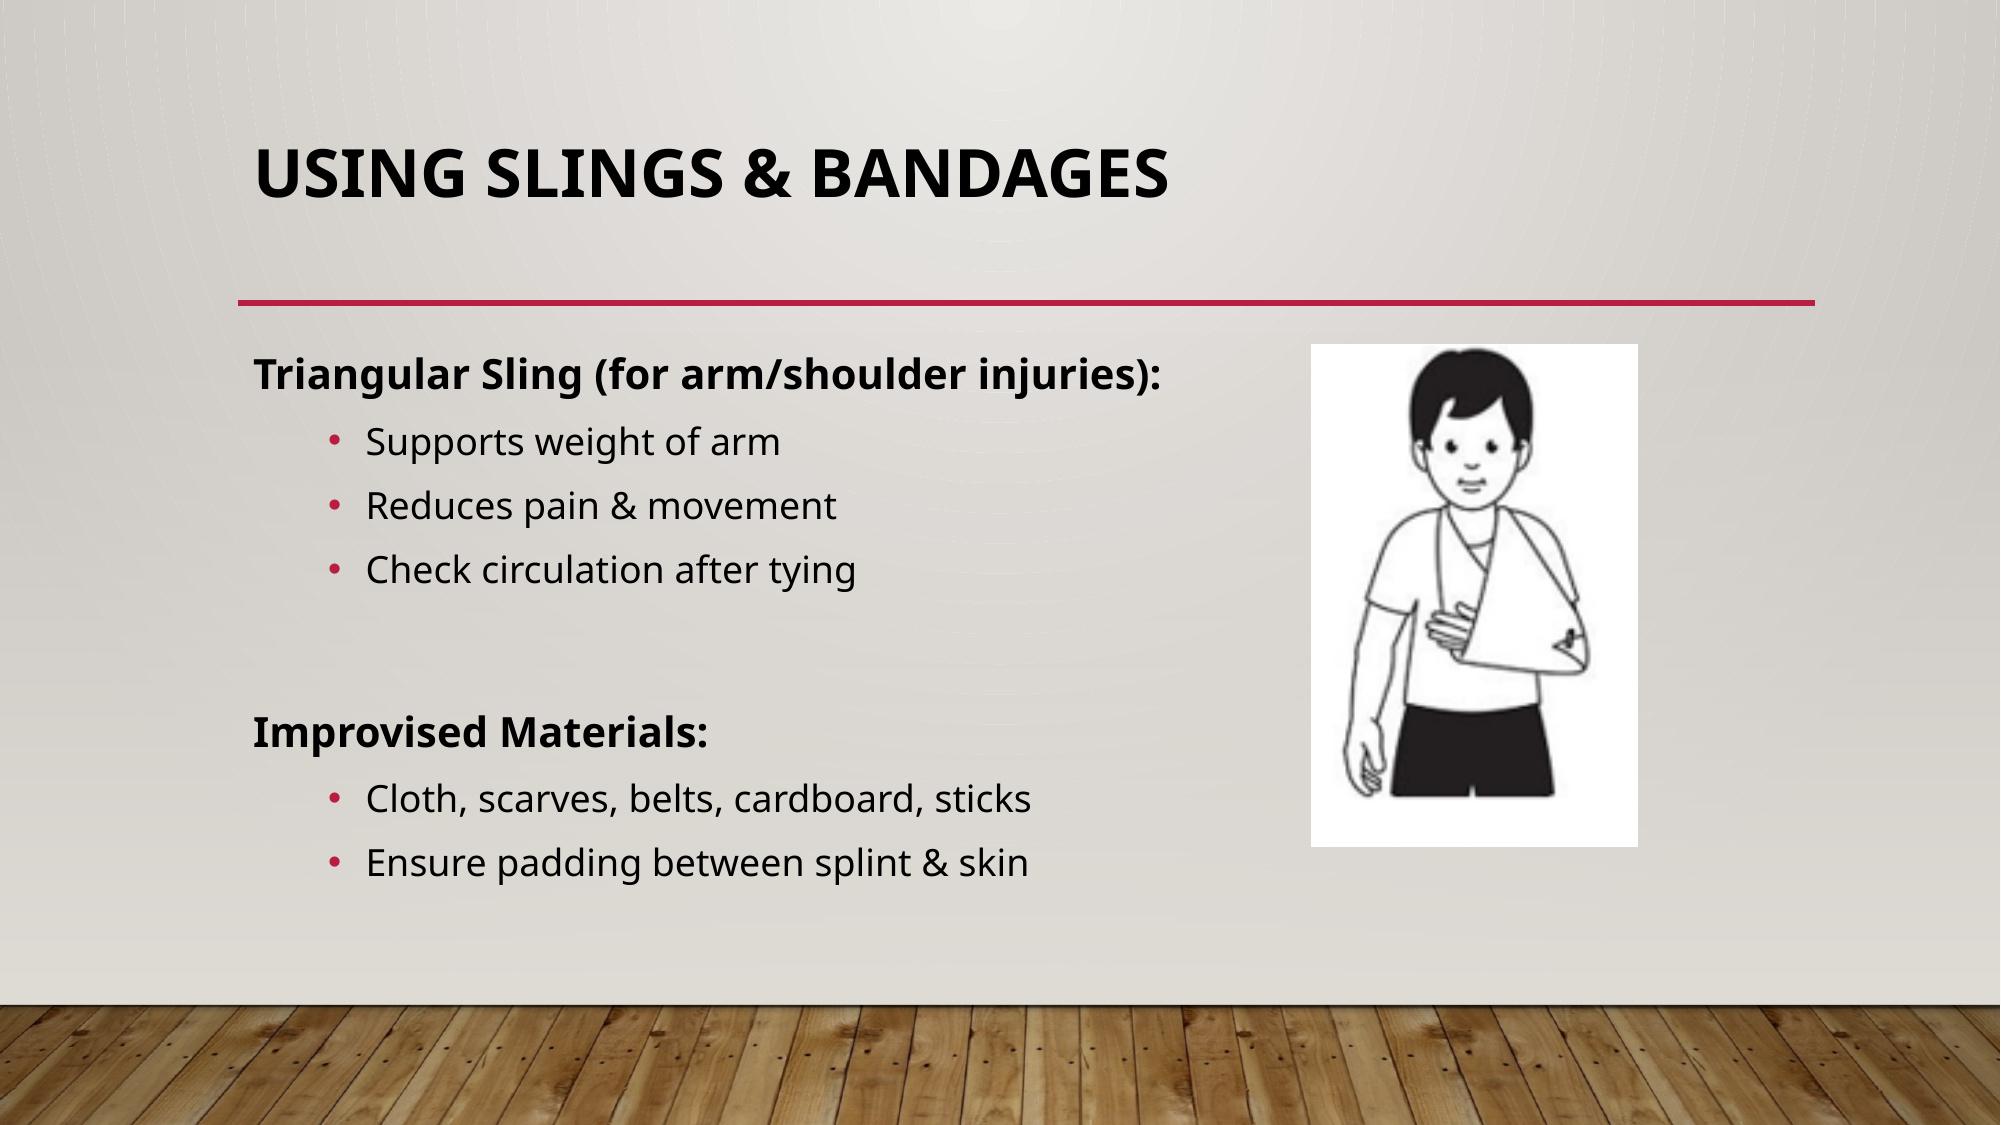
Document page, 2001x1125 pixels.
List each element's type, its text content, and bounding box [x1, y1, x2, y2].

picture [0, 1005, 2000, 1125]
list Triangular Sling (for arm/shoulder injuries): Supports weight of arm Reduces pain & movement Check circulation after tying Improvised Materials: Cloth, scarves, belts, cardboard, sticks Ensure padding between splint & skin [238, 330, 1814, 897]
picture [1310, 344, 1638, 847]
title Using Slings & Bandages [238, 131, 1814, 305]
